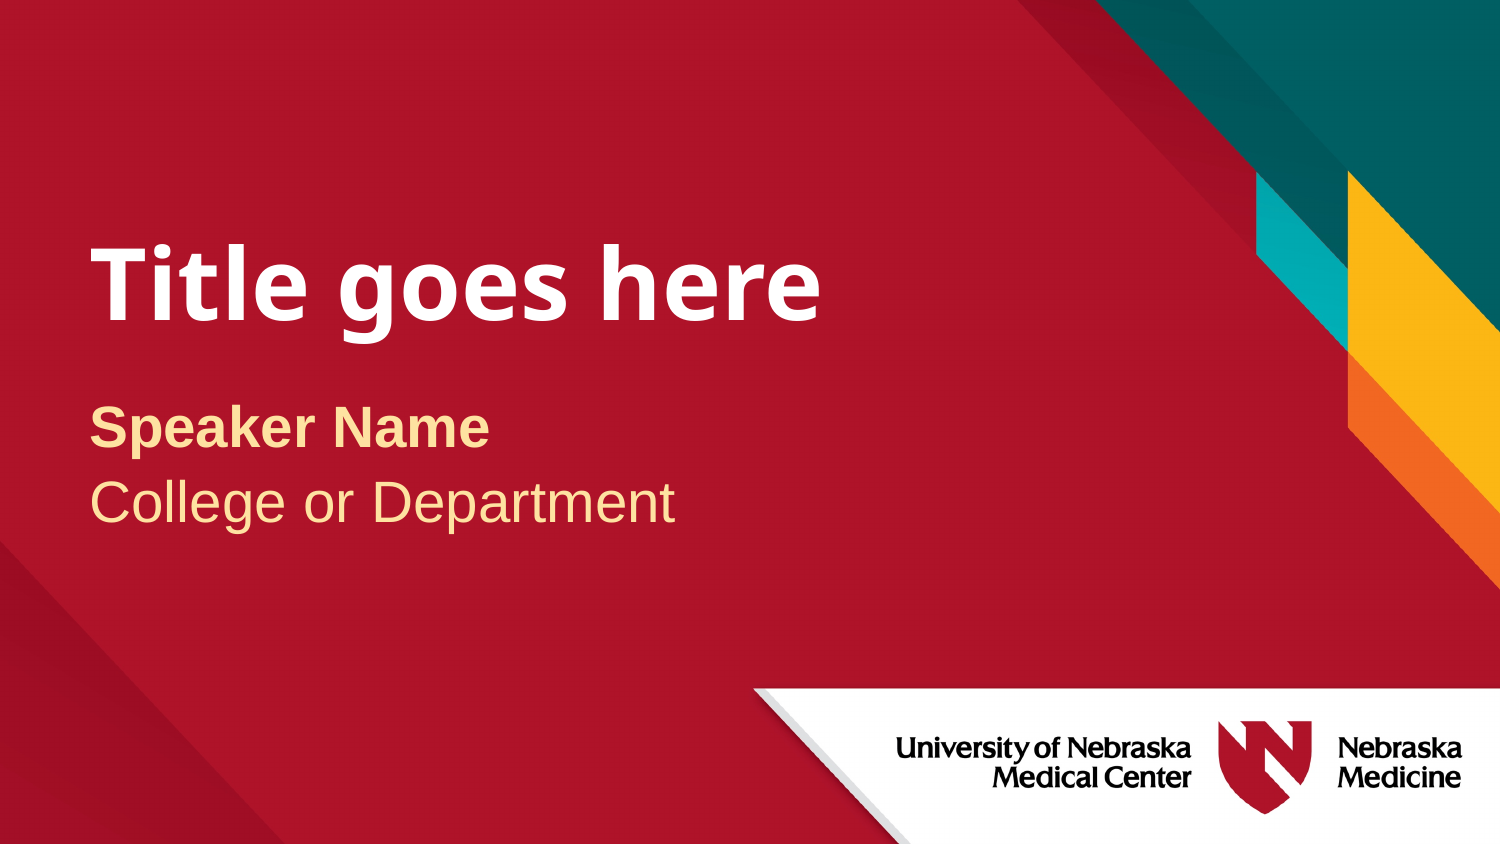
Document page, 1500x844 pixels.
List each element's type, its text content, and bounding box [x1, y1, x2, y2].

subtitle Speaker Name College or Department [74, 389, 1238, 602]
title Title goes here [74, 109, 1238, 341]
picture [0, 0, 1500, 844]
